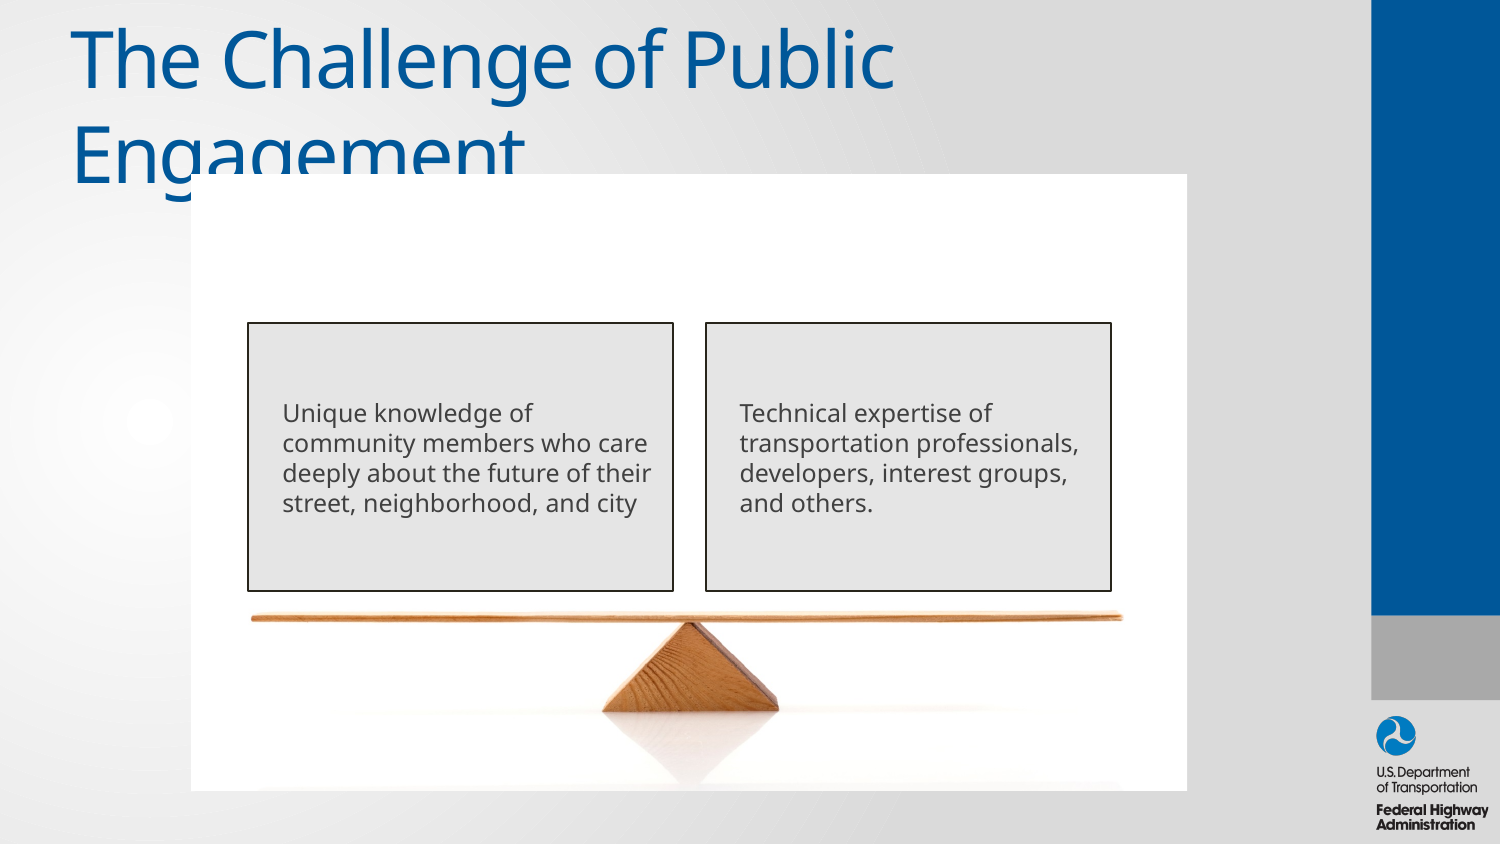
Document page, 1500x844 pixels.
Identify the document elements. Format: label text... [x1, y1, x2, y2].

picture [190, 173, 1188, 792]
title The Challenge of Public Engagement [58, 33, 1309, 175]
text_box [247, 322, 1112, 592]
